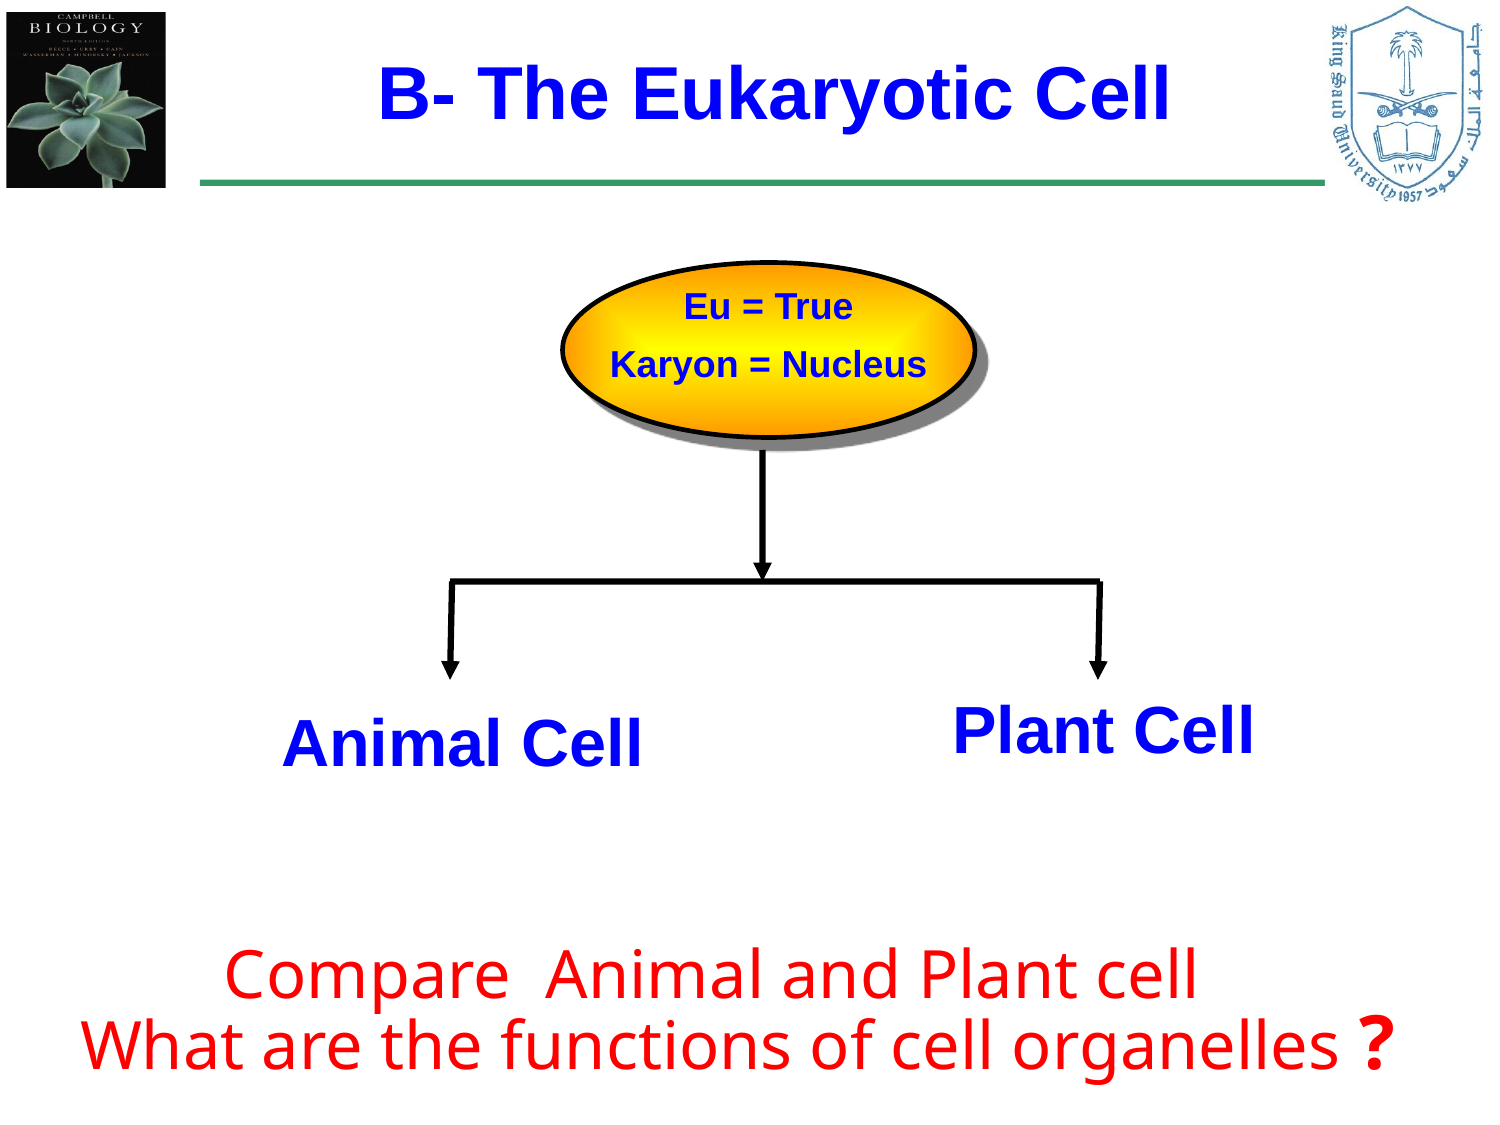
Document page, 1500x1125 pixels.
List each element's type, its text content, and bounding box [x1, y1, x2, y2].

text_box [449, 449, 1101, 681]
text_box Compare Animal and Plant cell [12, 924, 1413, 1020]
text_box Animal Cell [249, 692, 675, 788]
text_box Plant Cell [937, 679, 1288, 775]
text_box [5, 0, 1488, 209]
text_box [562, 262, 976, 438]
text_box What are the functions of cell organelles ? [37, 987, 1438, 1093]
